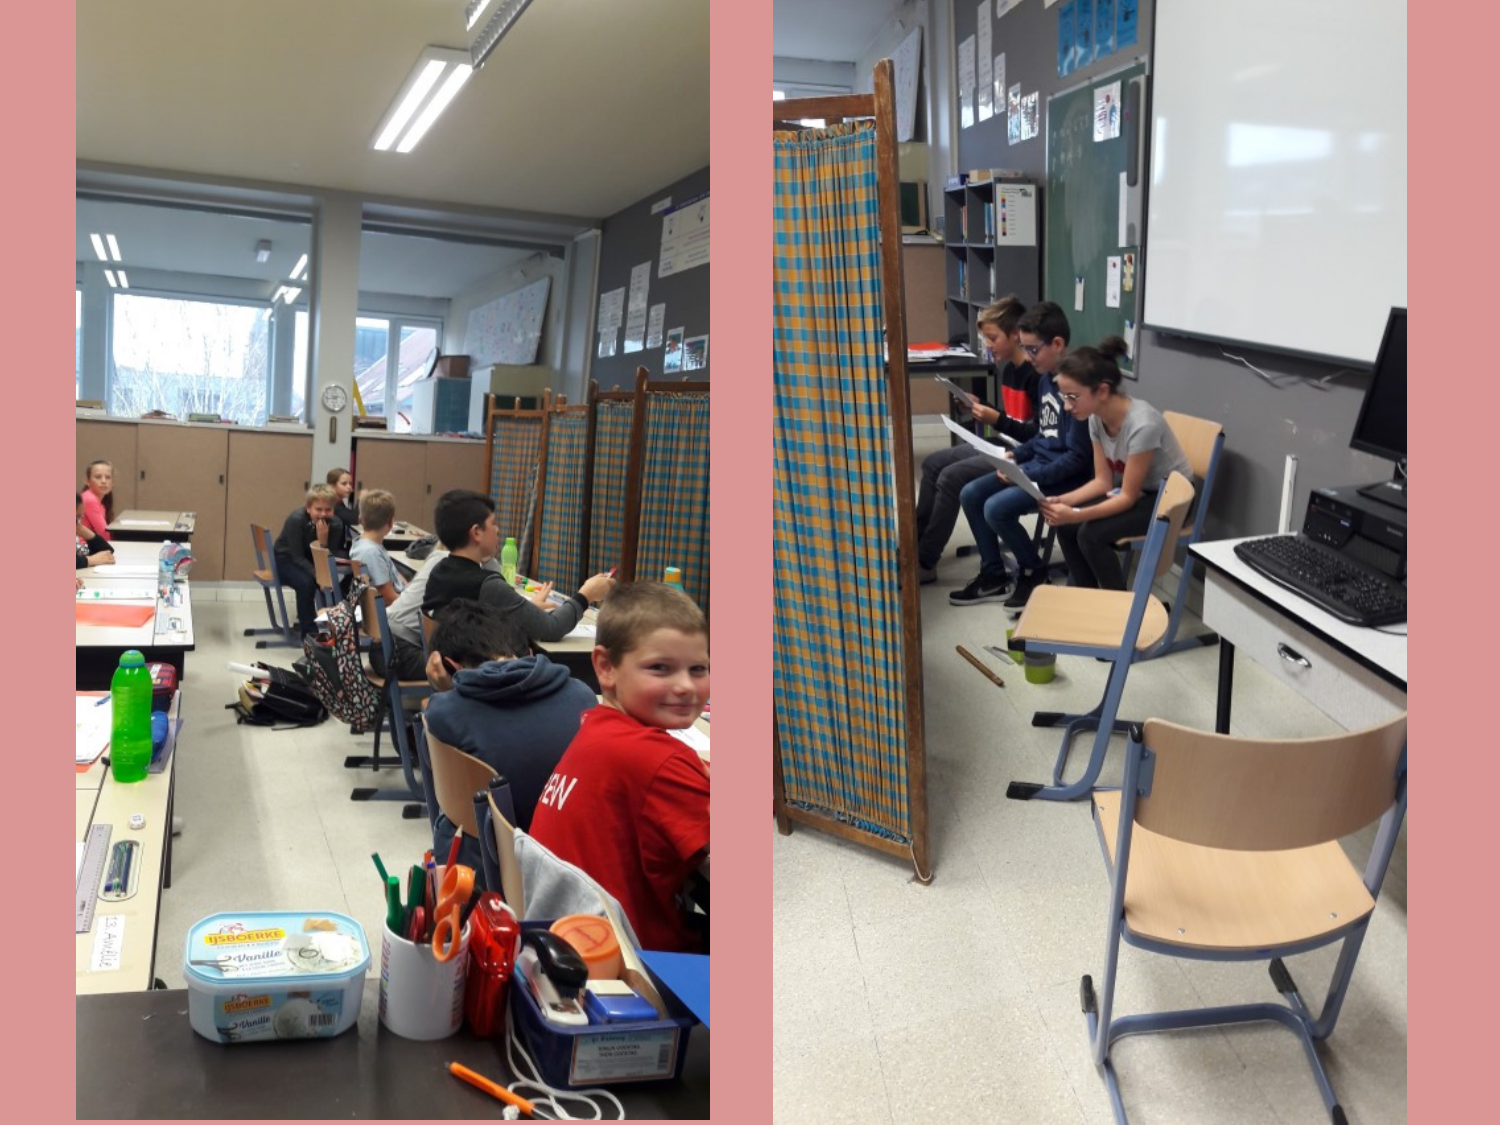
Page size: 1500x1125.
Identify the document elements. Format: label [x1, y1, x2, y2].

picture [773, 0, 1407, 1125]
picture [76, 0, 710, 1120]
